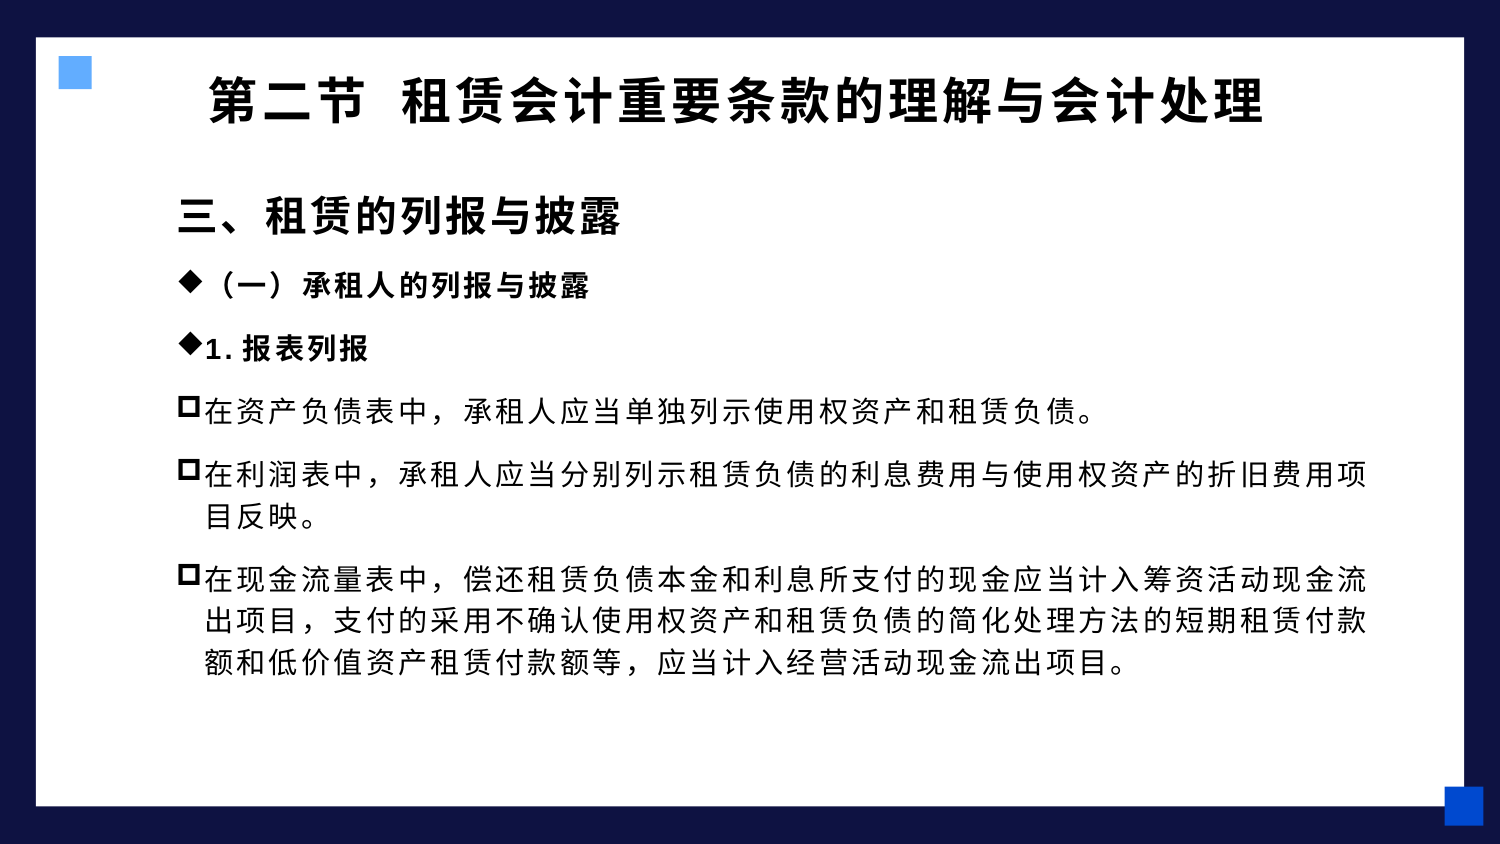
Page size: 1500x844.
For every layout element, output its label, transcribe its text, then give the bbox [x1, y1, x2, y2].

list 三、租赁的列报与披露 （一）承租人的列报与披露 1.报表列报 在资产负债表中，承租人应当单独列示使用权资产和租赁负债。 在利润表中，承租人应当分别列示租赁负债的利息费用与使用权资产的折旧费用项目反映。 在现金流量表中，偿还租赁负债本金和利息所支付的现金应当计入筹资活动现金流出项目，支付的采用不确认使用权资产和租赁负债的简化处理方法的短期租赁付款额和低价值资产租赁付款额等，应当计入经营活动现金流出项目。 [159, 179, 1388, 604]
title 第二节 租赁会计重要条款的理解与会计处理 [141, 48, 1327, 138]
